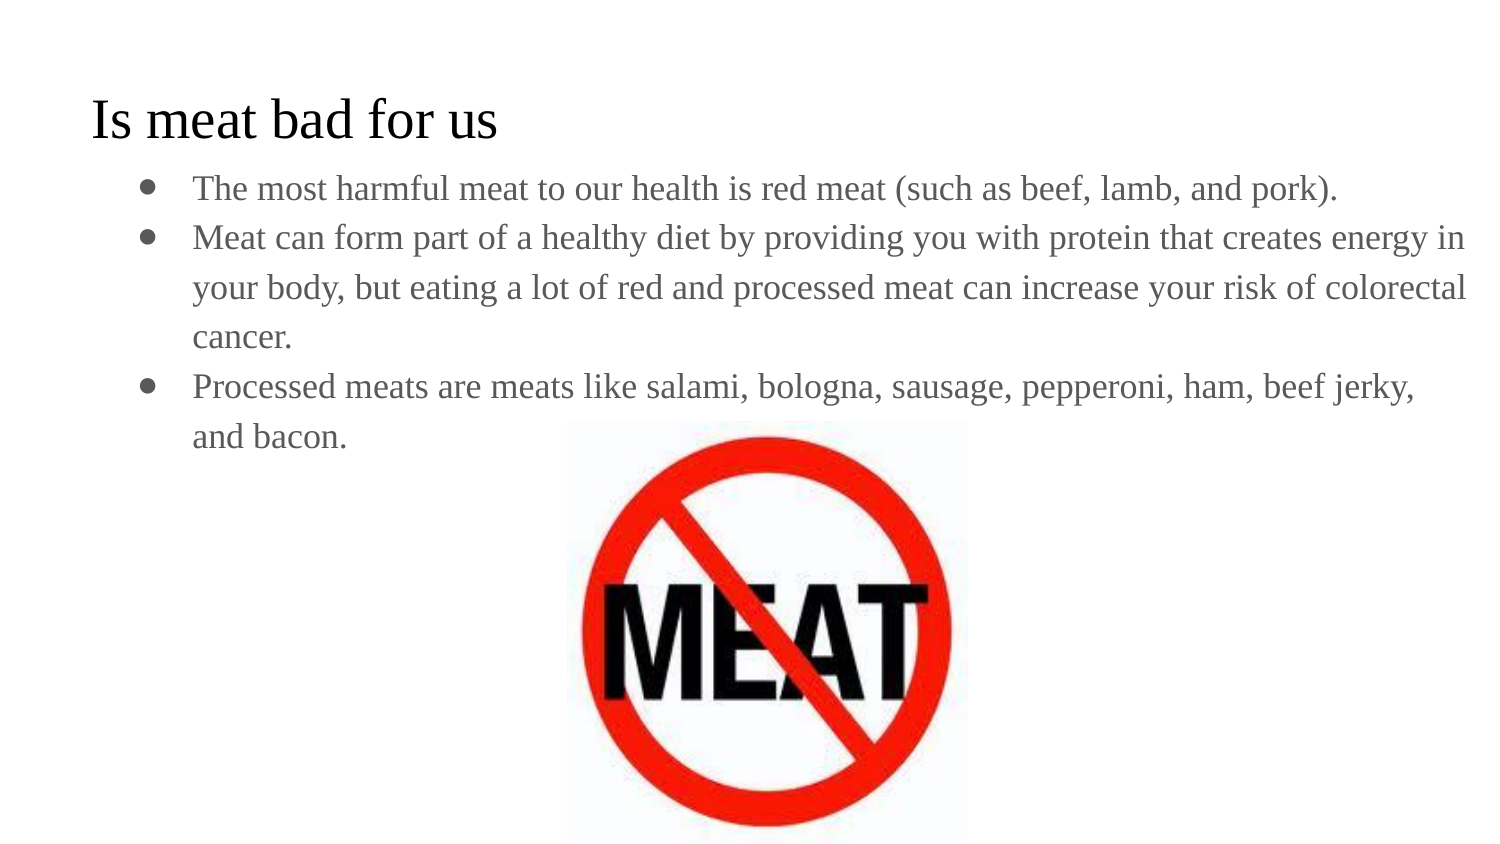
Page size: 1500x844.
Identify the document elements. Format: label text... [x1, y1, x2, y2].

list The most harmful meat to our health is red meat (such as beef, lamb, and pork). Meat can form part of a healthy diet by providing you with protein that creates energy in your body, but eating a lot of red and processed meat can increase your risk of colorectal cancer. Processed meats are meats like salami, bologna, sausage, pepperoni, ham, beef jerky, and bacon. [102, 142, 1487, 404]
picture [567, 421, 968, 844]
title Is meat bad for us [76, 72, 1449, 167]
